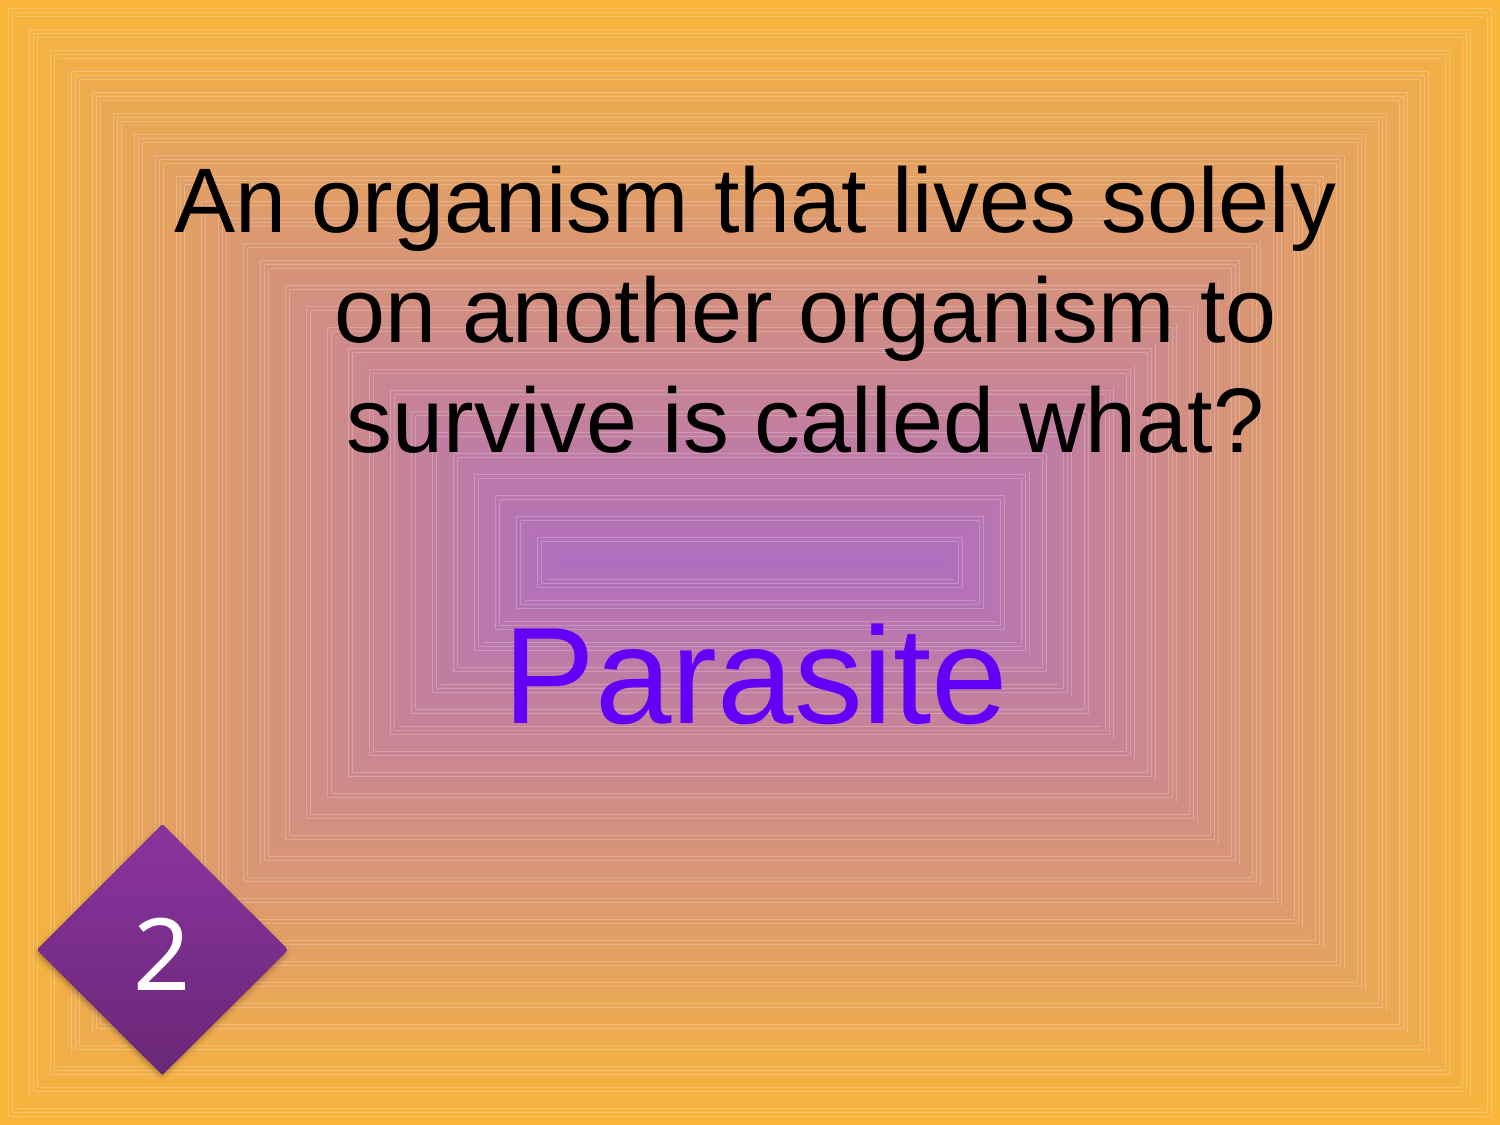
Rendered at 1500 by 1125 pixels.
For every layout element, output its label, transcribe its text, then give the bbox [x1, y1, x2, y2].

text_box 2 [37, 838, 288, 1075]
title An organism that lives solely on another organism to survive is called what? [112, 137, 1401, 476]
text_box Parasite [112, 500, 1400, 838]
